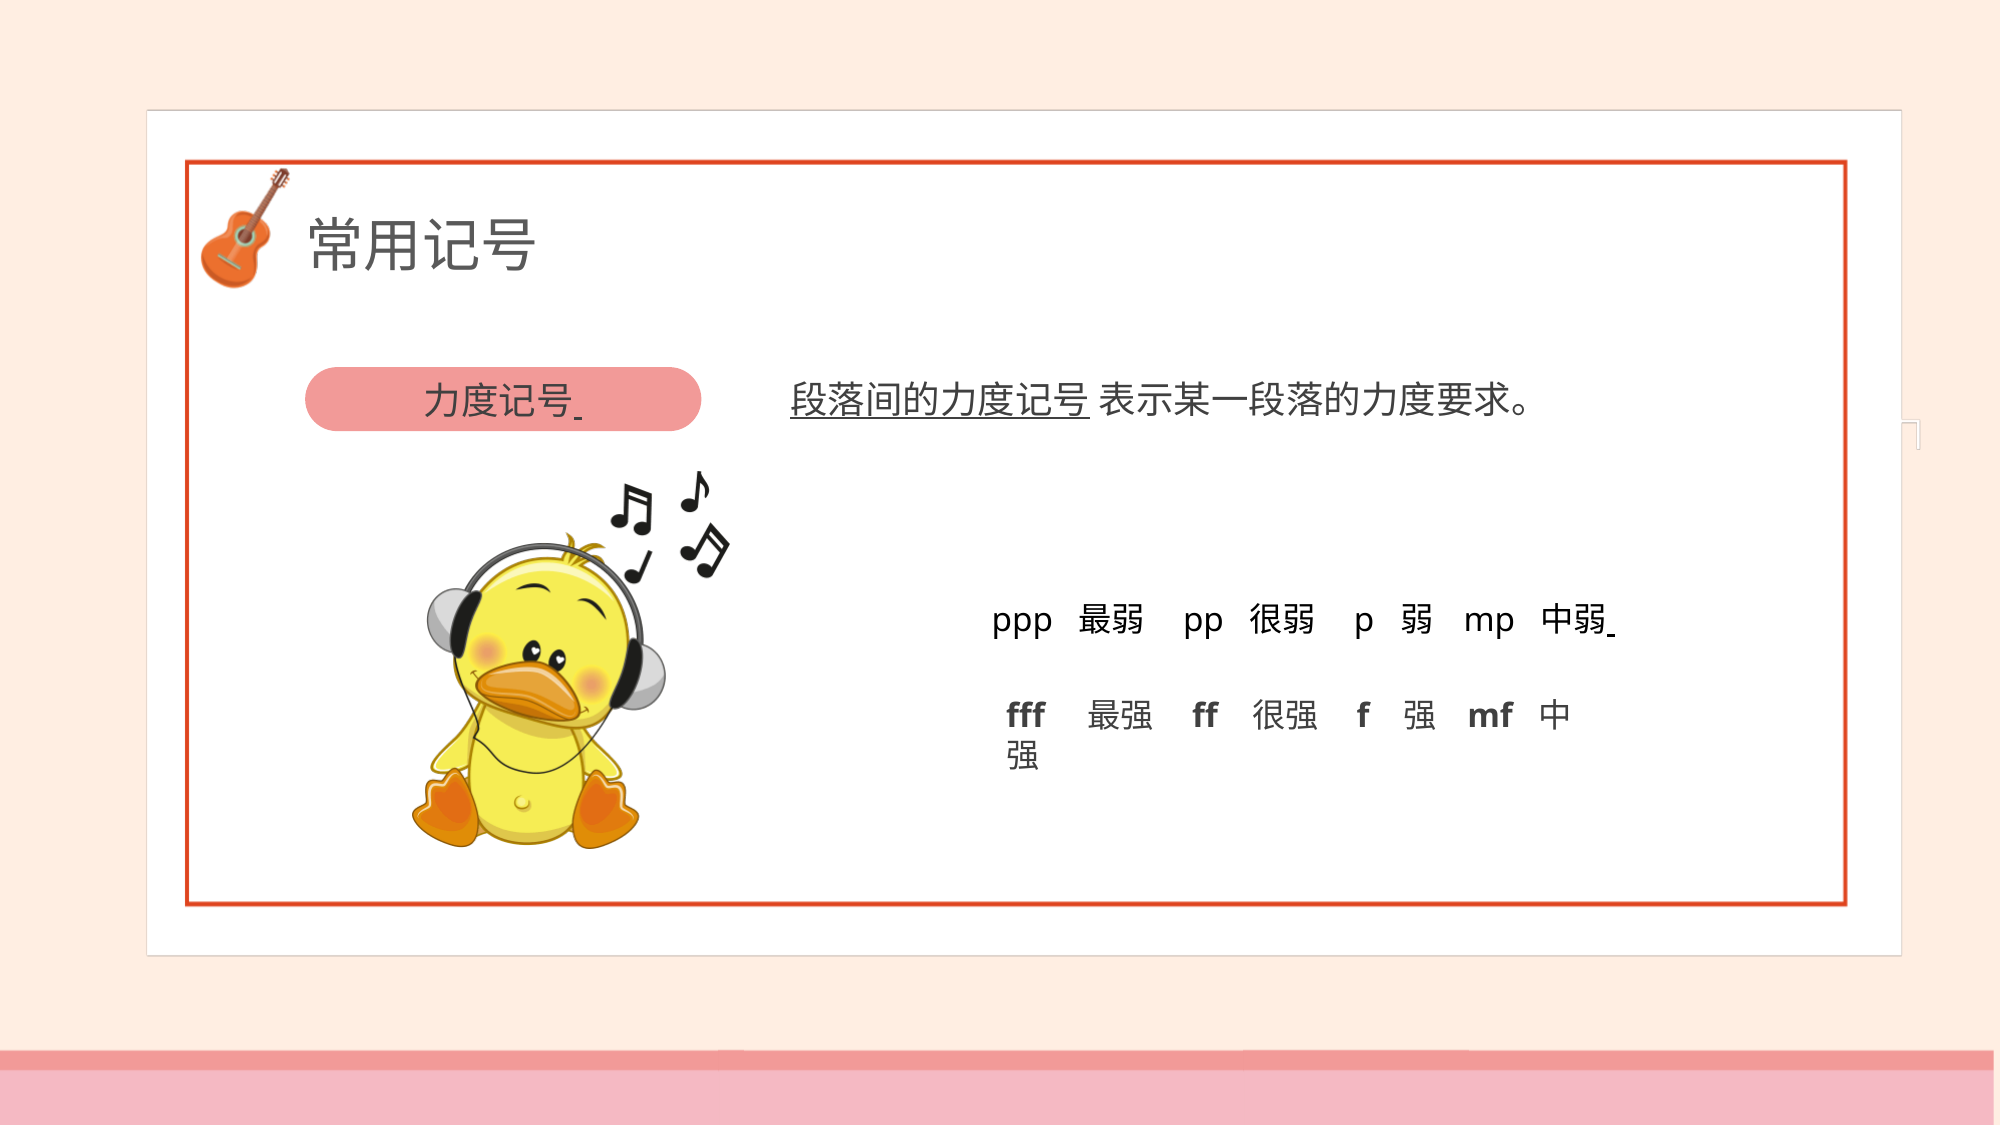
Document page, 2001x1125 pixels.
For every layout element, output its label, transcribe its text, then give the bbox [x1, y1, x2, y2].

text_box 常用记号 [332, 201, 987, 286]
text_box 力度记号 [304, 366, 703, 433]
text_box fff 最强 ff 很强 f 强 mf 中强 [991, 686, 1601, 782]
picture [0, 1035, 1994, 1125]
picture [107, 40, 1926, 1014]
text_box ppp 最弱 pp 很弱 p 弱 mp 中弱 [976, 591, 2000, 646]
text_box 段落间的力度记号 表示某一段落的力度要求。 [775, 368, 1808, 429]
